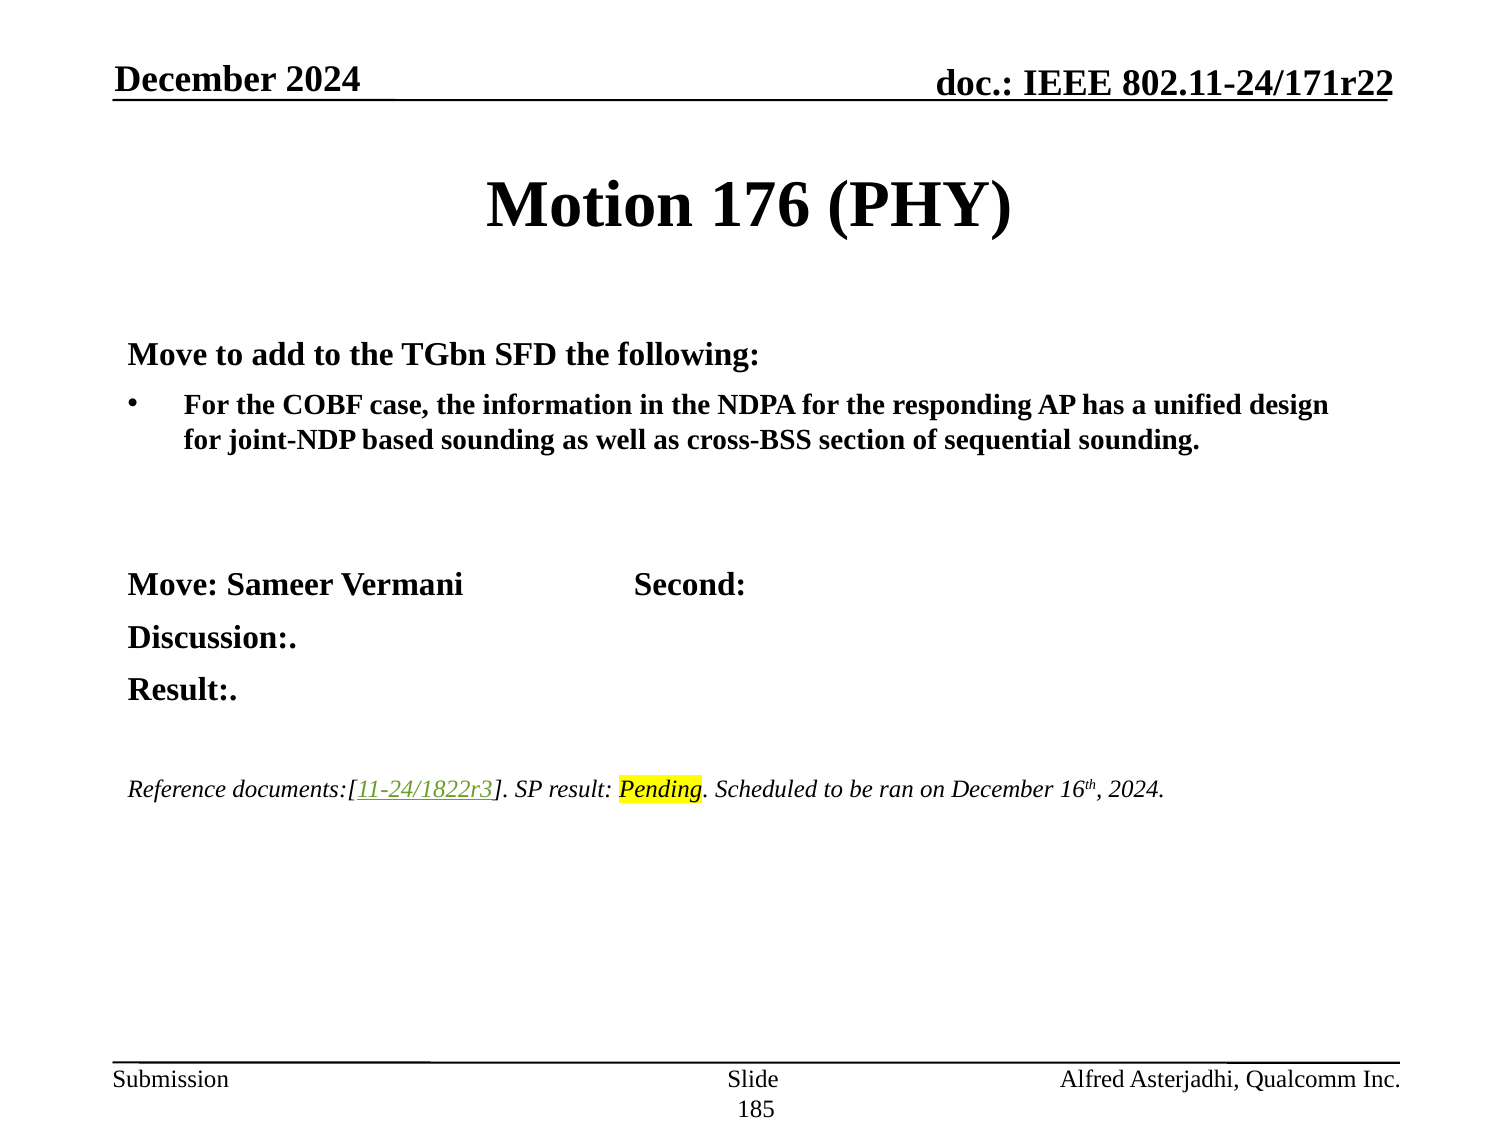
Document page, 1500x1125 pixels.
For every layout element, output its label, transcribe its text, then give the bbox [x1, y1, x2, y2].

footer Alfred Asterjadhi, Qualcomm Inc. [878, 1061, 1402, 1093]
slide_number Slide 185 [712, 1061, 800, 1123]
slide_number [114, 54, 423, 100]
list Move to add to the TGbn SFD the following: For the COBF case, the information in the NDPA for the responding AP has a unified design for joint-NDP based sounding as well as cross-BSS section of sequential sounding. Move: Sameer Vermani Second: Discussion:. Result:. Reference documents:[11-24/1822r3]. SP result: Pending. Scheduled to be ran on December 16th, 2024. [112, 324, 1388, 1000]
title Motion 176 (PHY) [112, 112, 1388, 288]
